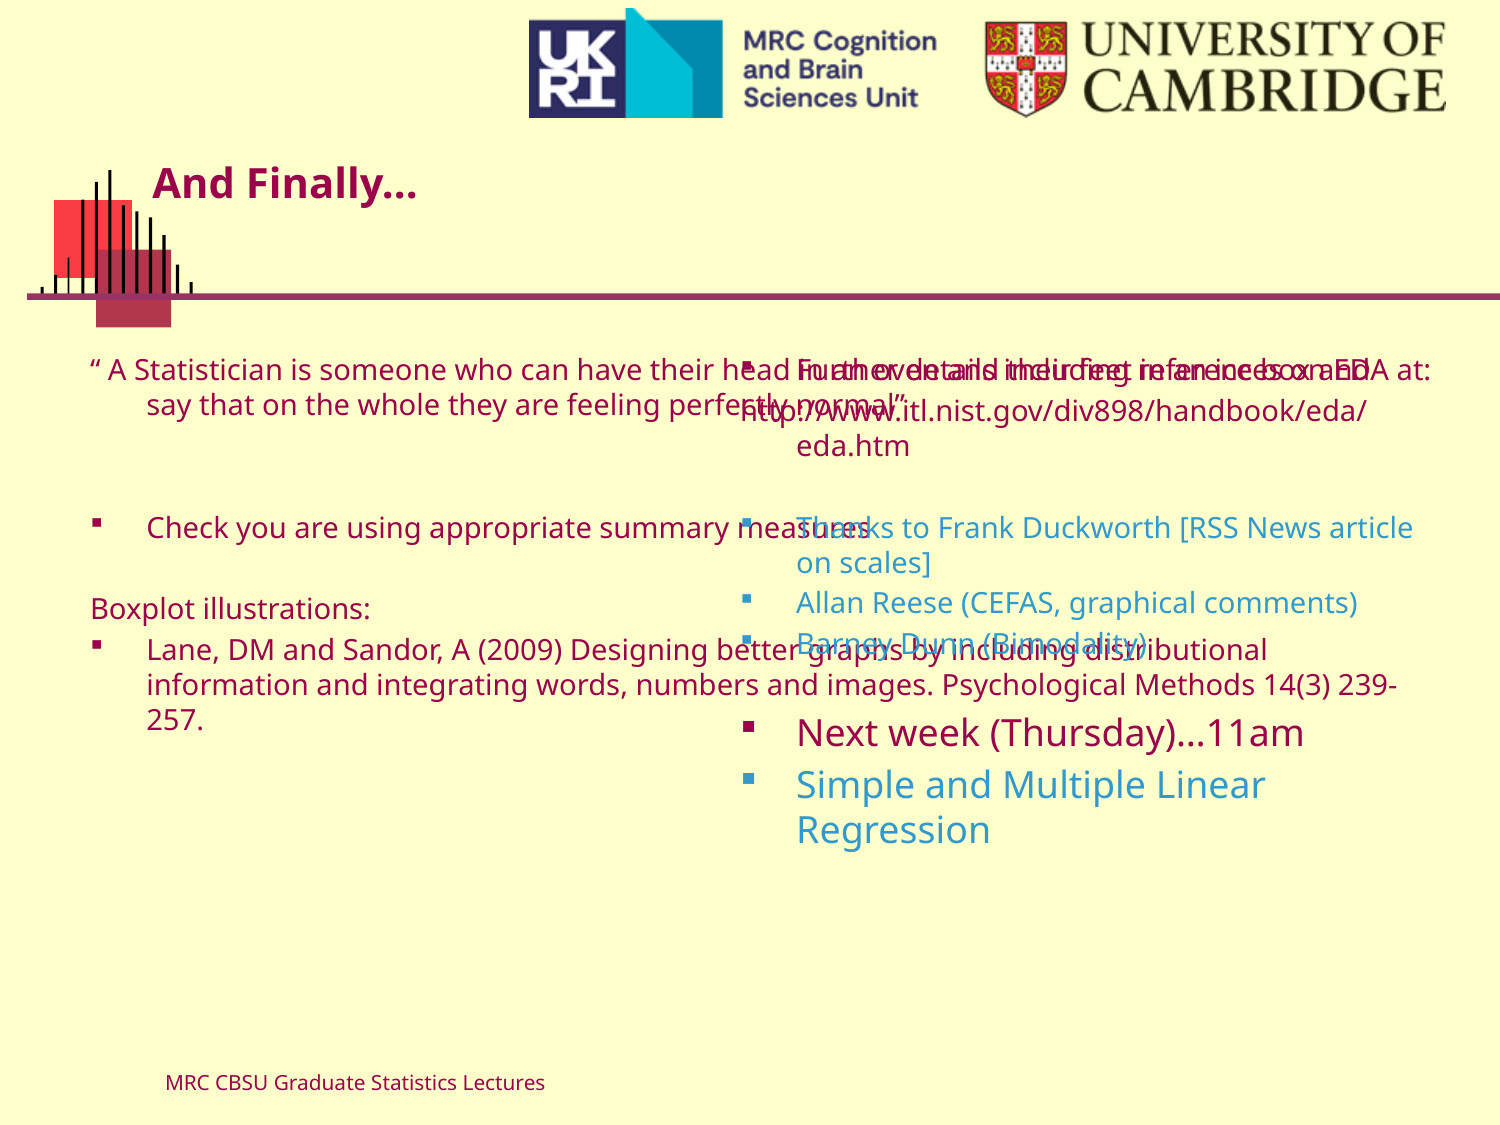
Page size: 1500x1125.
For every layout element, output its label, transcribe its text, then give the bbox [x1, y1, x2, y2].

list “ A Statistician is someone who can have their head in an oven and their feet in an ice box and say that on the whole they are feeling perfectly normal” Check you are using appropriate summary measures Boxplot illustrations: Lane, DM and Sandor, A (2009) Designing better graphs by including distributional information and integrating words, numbers and images. Psychological Methods 14(3) 239-257. [75, 262, 725, 1038]
footer MRC CBSU Graduate Statistics Lectures [149, 1062, 988, 1101]
list Further details including references on EDA at: http://www.itl.nist.gov/div898/handbook/eda/eda.htm Thanks to Frank Duckworth [RSS News article on scales] Allan Reese (CEFAS, graphical comments) Barney Dunn (Bimodality) Next week (Thursday)…11am Simple and Multiple Linear Regression [725, 262, 1463, 1038]
picture [529, 8, 1446, 118]
title And Finally... [137, 137, 988, 233]
